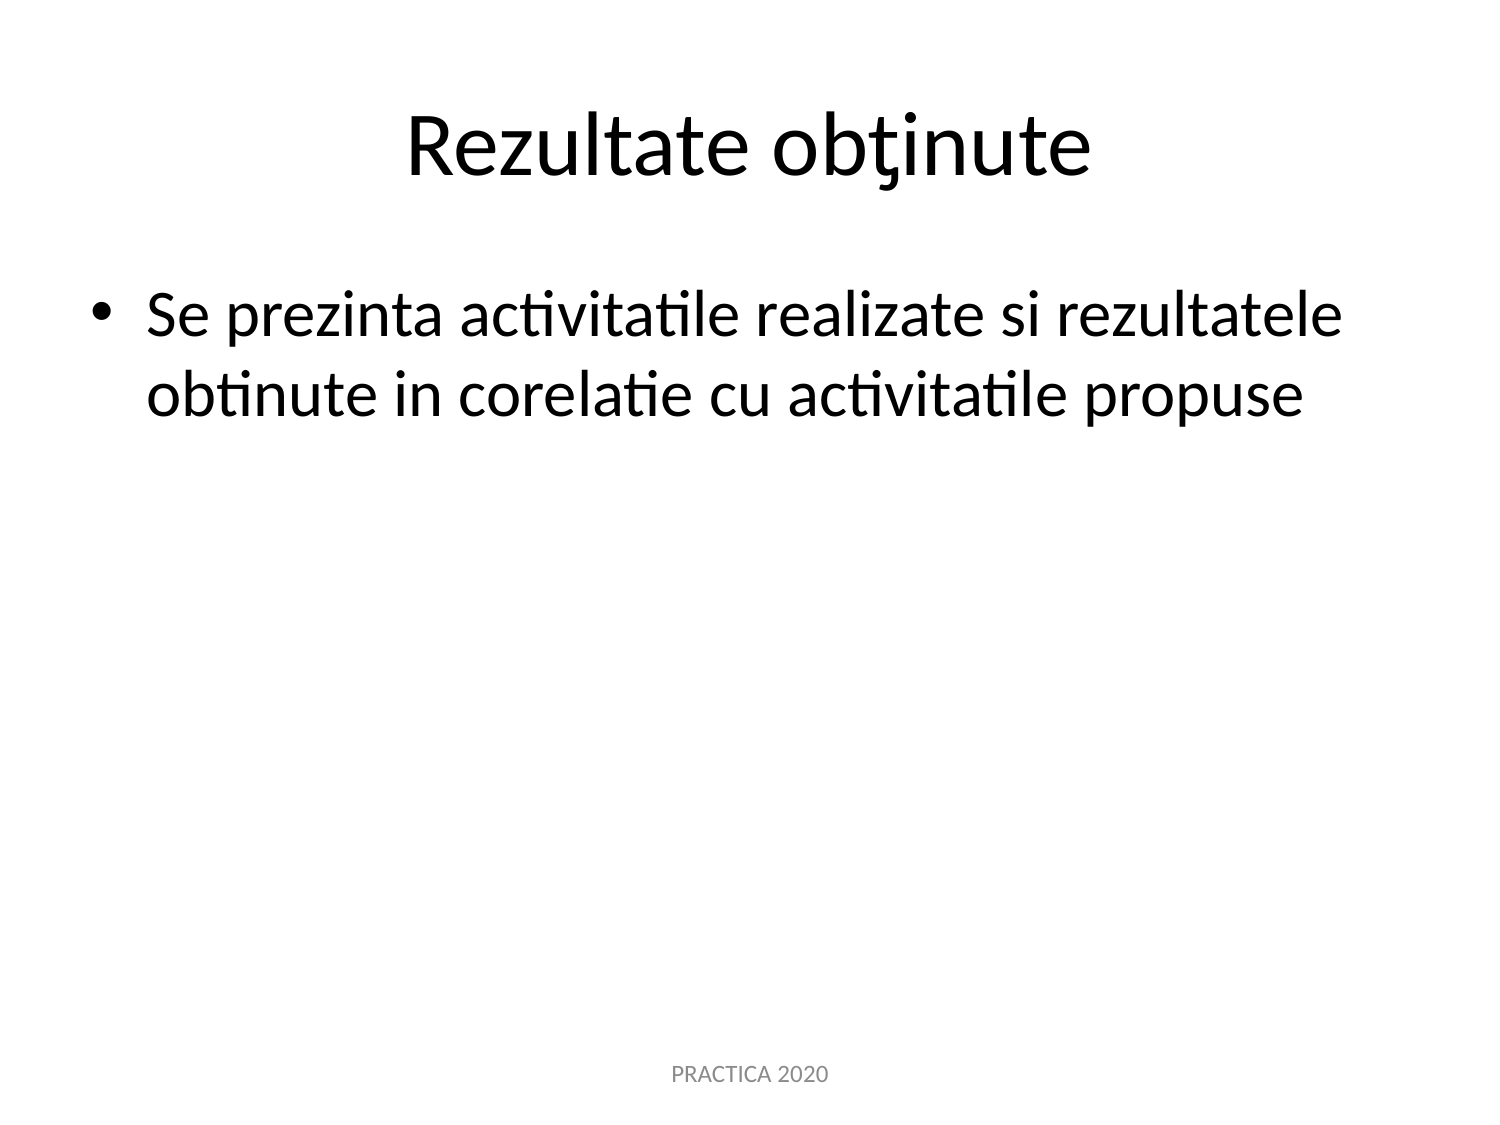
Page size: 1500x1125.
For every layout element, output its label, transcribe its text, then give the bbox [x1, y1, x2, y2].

list Se prezinta activitatile realizate si rezultatele obtinute in corelatie cu activitatile propuse [75, 262, 1425, 1005]
title Rezultate obƫinute [75, 45, 1425, 233]
footer PRACTICA 2020 [512, 1042, 988, 1103]
